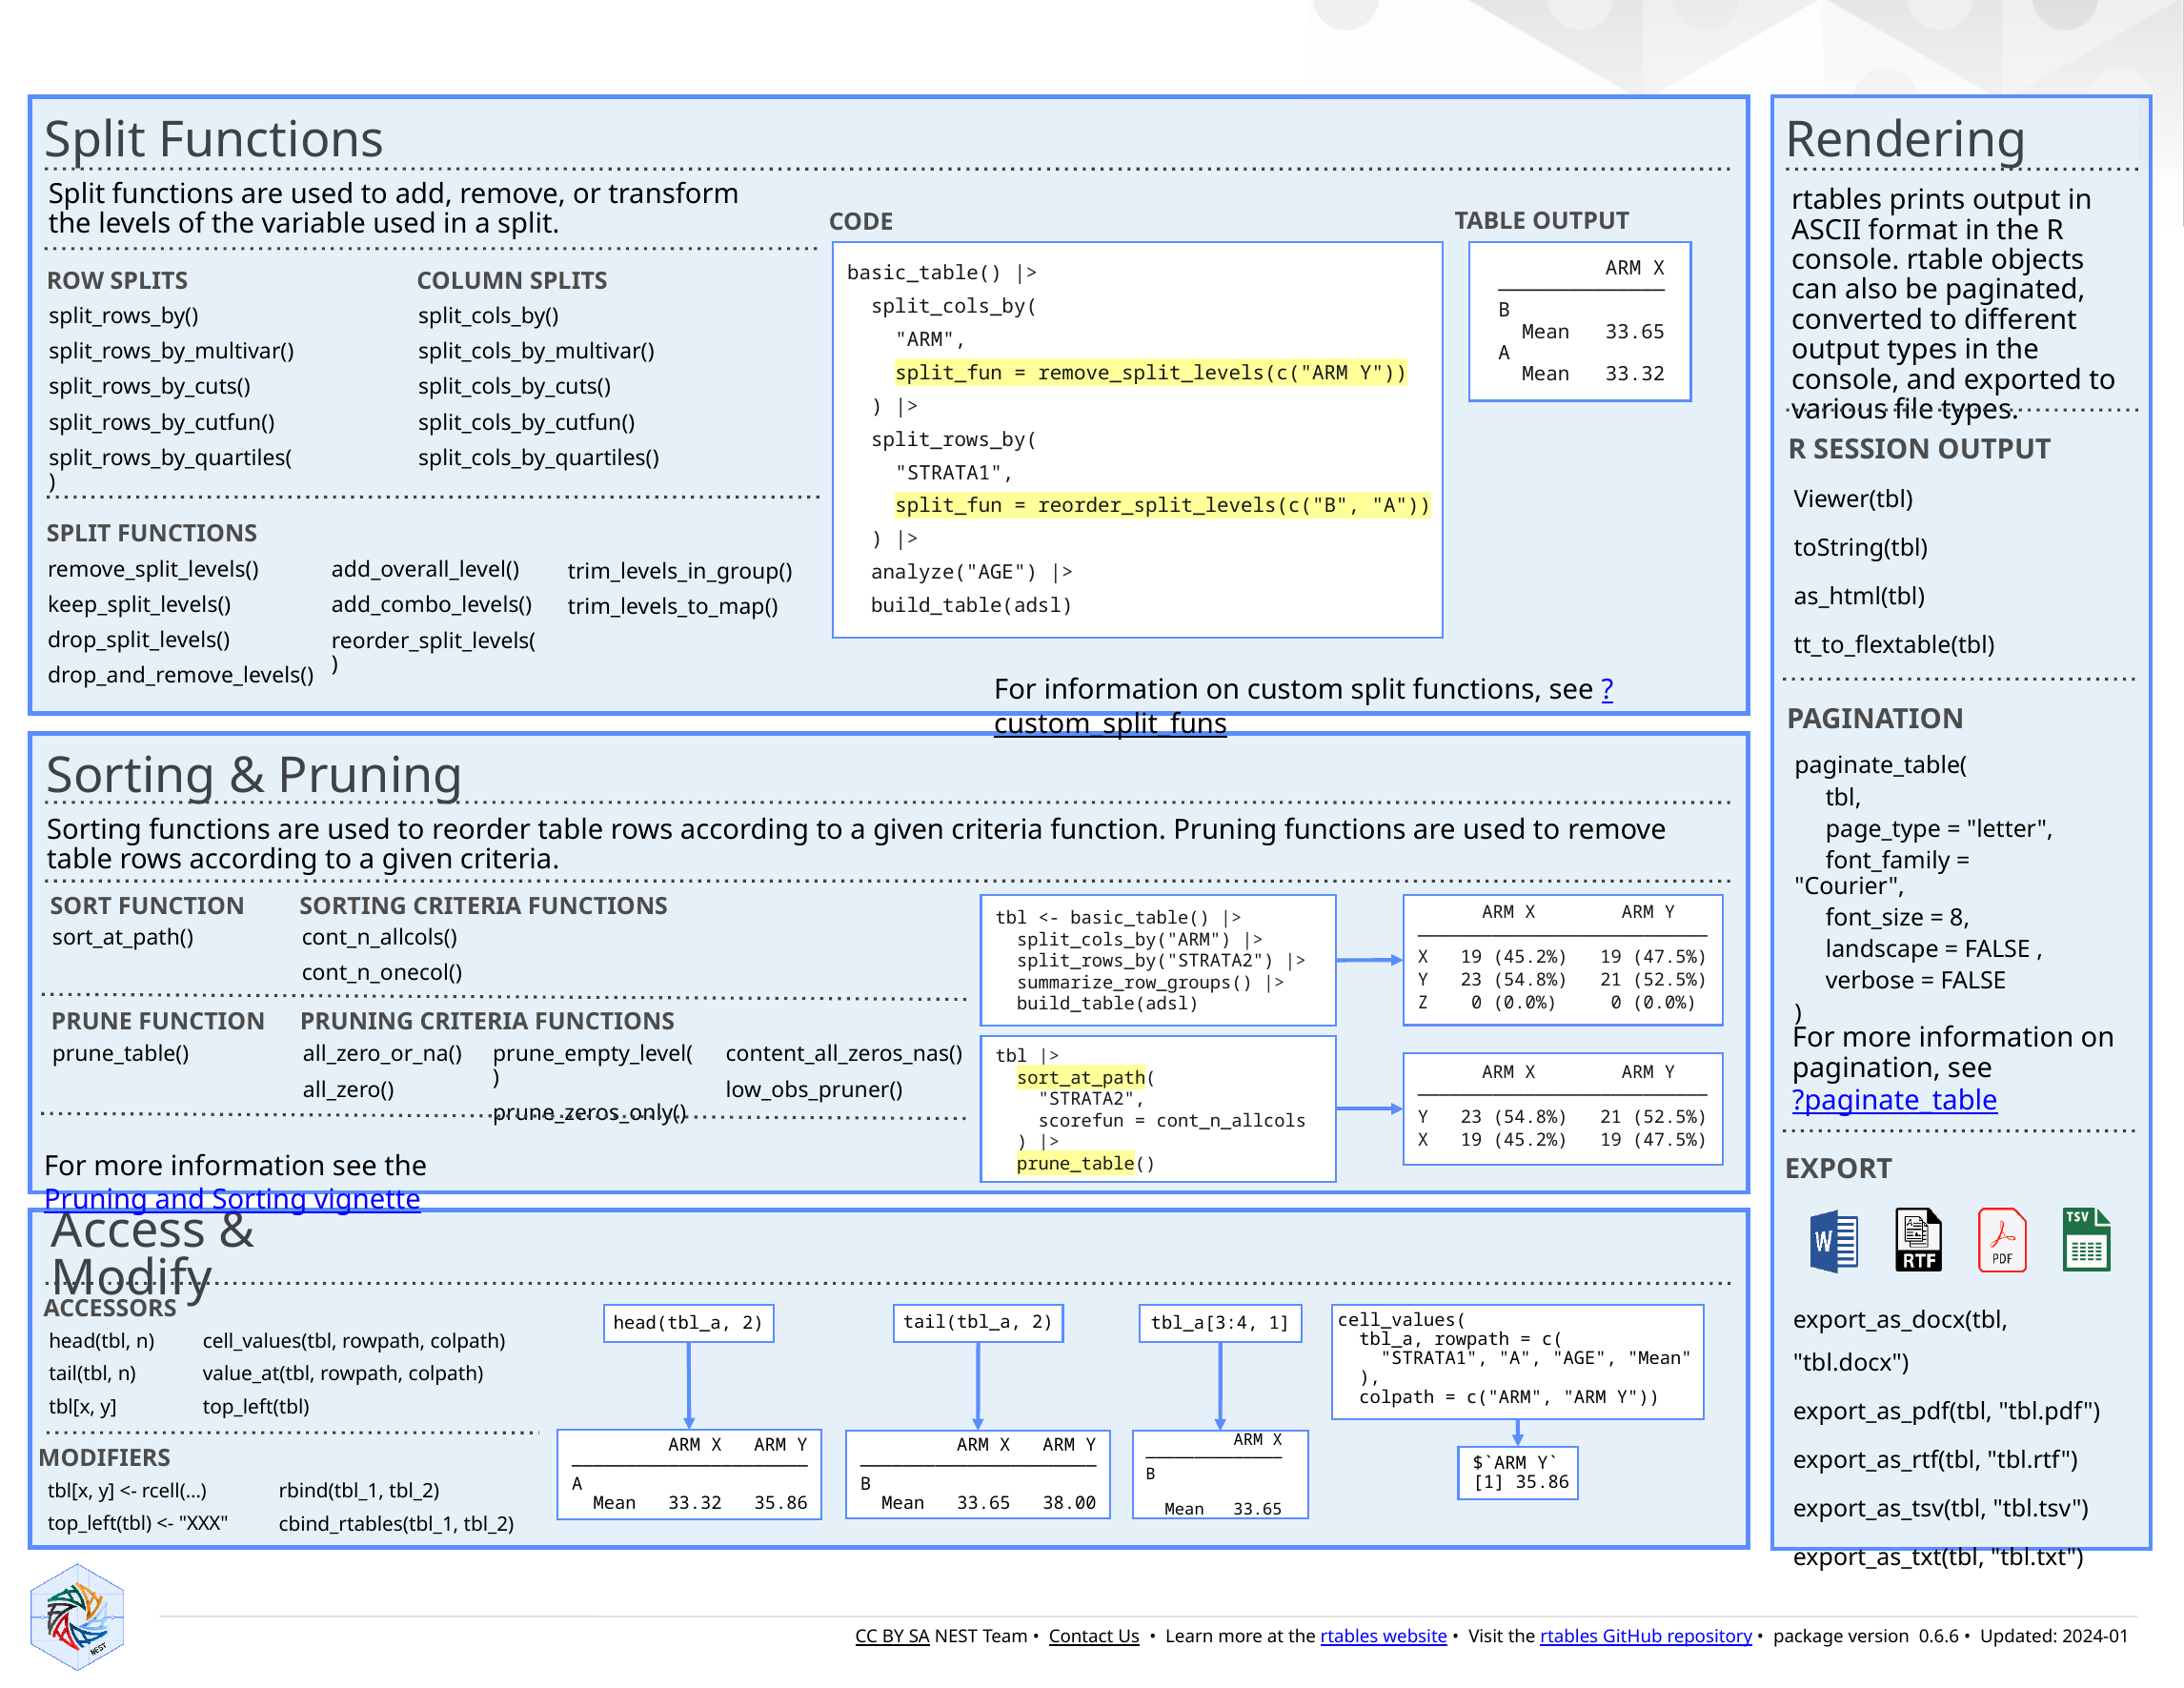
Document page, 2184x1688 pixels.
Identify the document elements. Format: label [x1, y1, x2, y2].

text_box [30, 1210, 1749, 1548]
text_box [30, 96, 1752, 715]
text_box [1771, 95, 2152, 1550]
text_box [30, 732, 1749, 1193]
text_box [30, 0, 2184, 1671]
